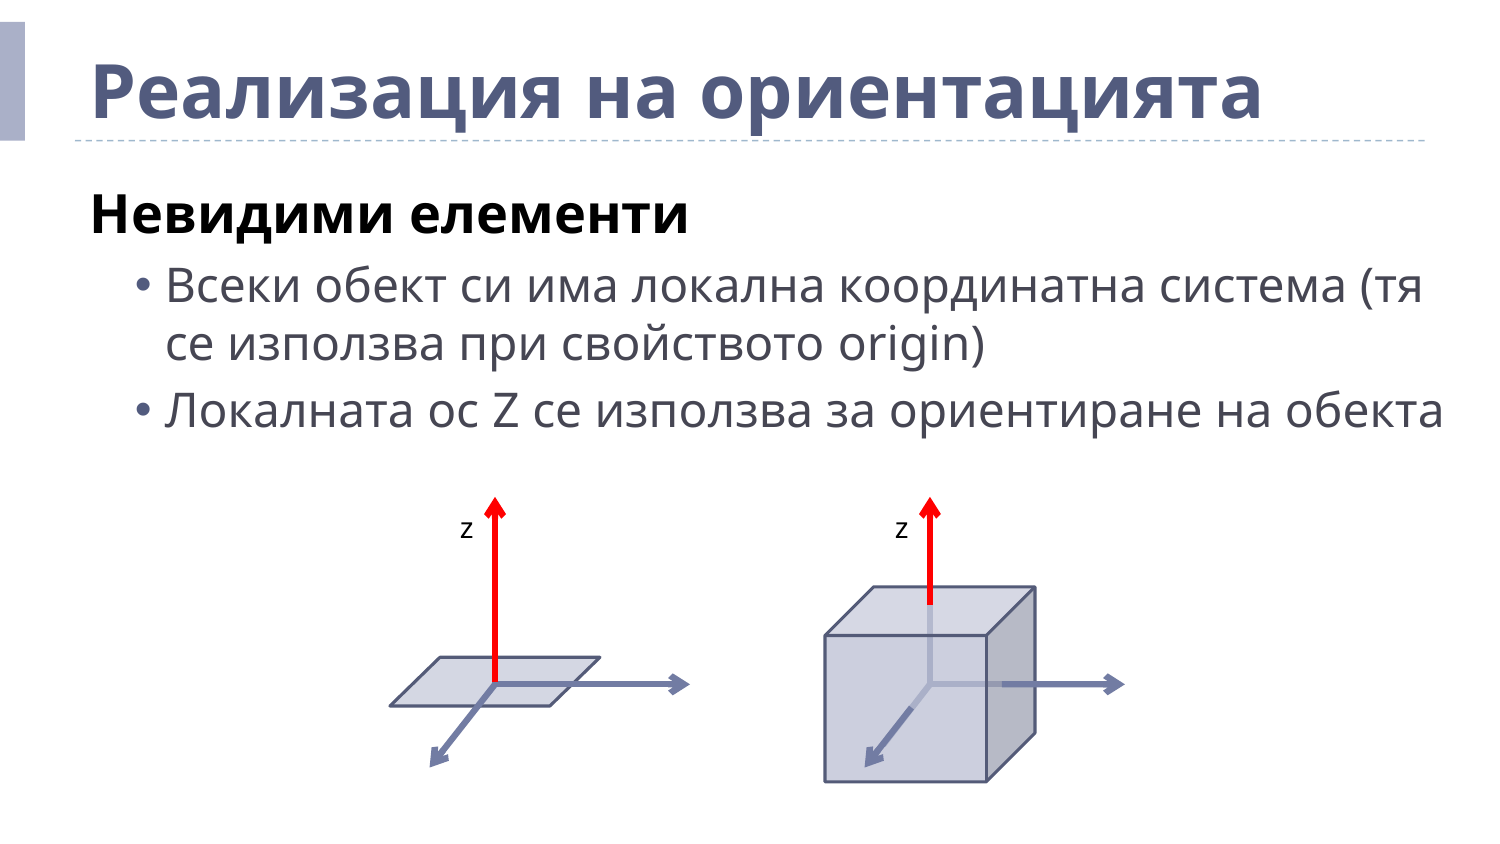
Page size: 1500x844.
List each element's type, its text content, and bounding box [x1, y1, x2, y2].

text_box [429, 684, 496, 768]
text_box [500, 655, 602, 681]
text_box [884, 684, 931, 743]
list Невидими елементи Всеки обект си има локална координатна система (тя се използва при свойството origin) Локалната ос Z се използва за ориентиране на обекта [75, 171, 1475, 835]
text_box z [833, 495, 925, 558]
title Реализация на ориентацията [75, 18, 1475, 141]
text_box z [398, 495, 490, 558]
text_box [864, 709, 910, 768]
text_box [823, 585, 1037, 784]
text_box [388, 655, 489, 708]
text_box [501, 698, 561, 708]
